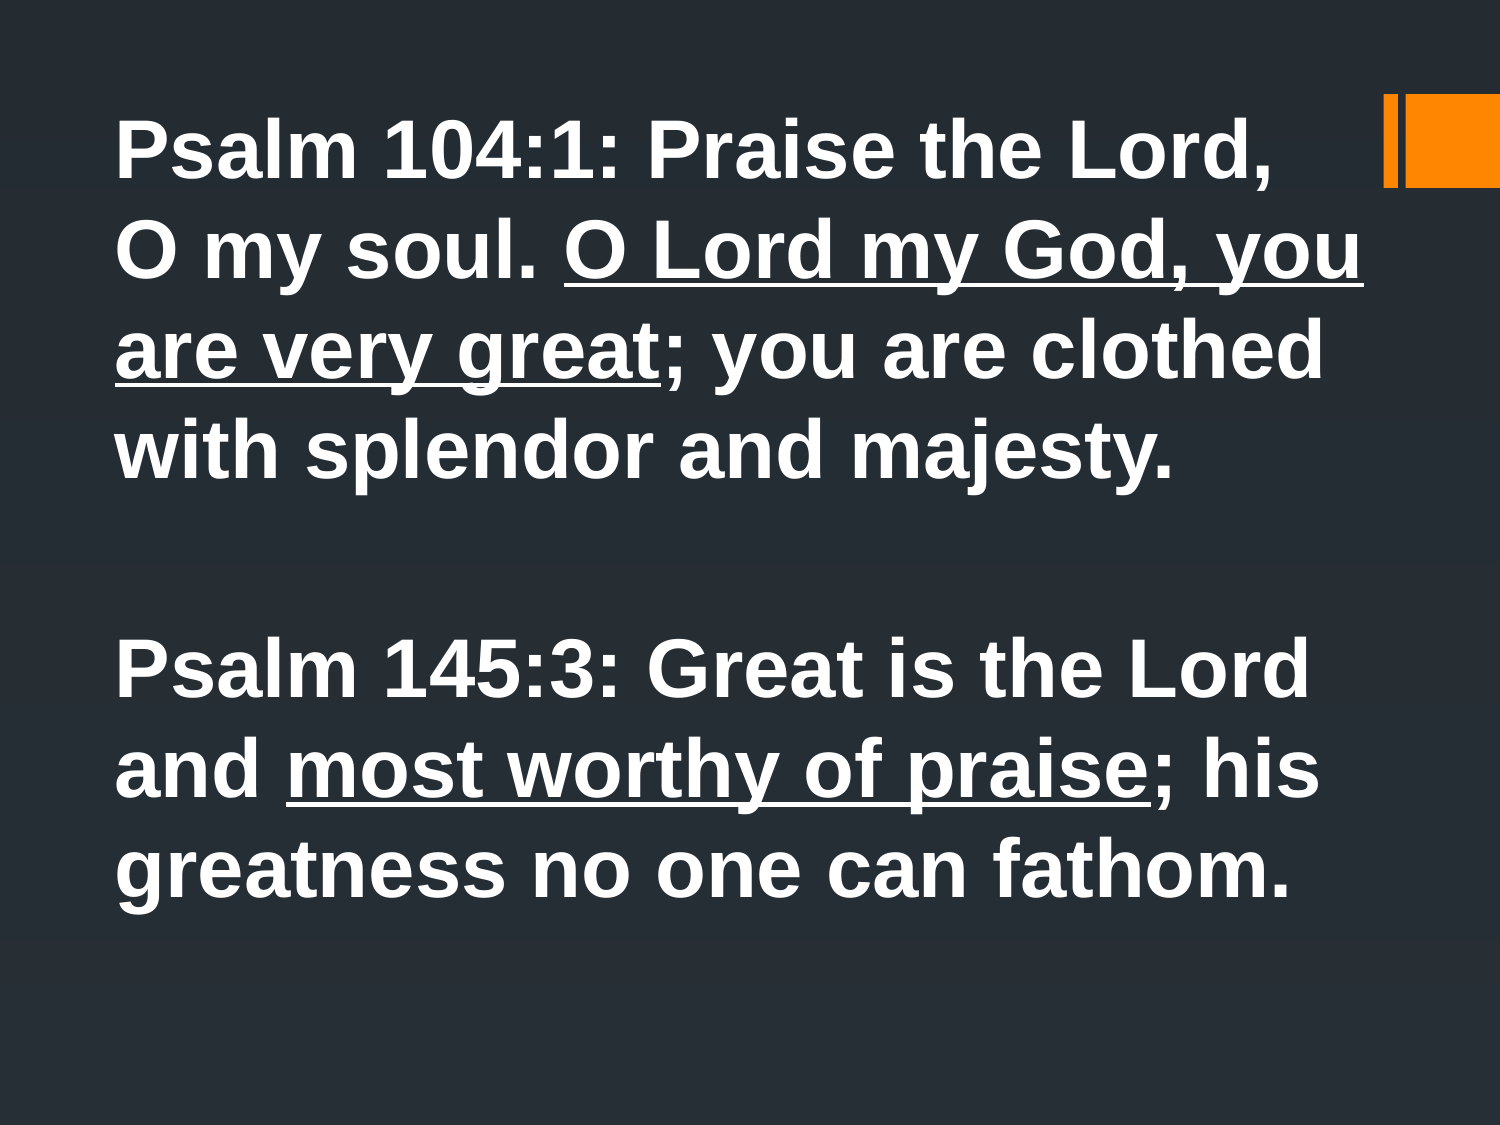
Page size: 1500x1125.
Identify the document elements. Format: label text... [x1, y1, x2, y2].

text_box Psalm 145:3: Great is the Lord and most worthy of praise; his greatness no one can fathom. [99, 606, 1425, 922]
text_box Psalm 104:1: Praise the Lord, O my soul. O Lord my God, you are very great; you are clothed with splendor and majesty. [99, 87, 1388, 503]
